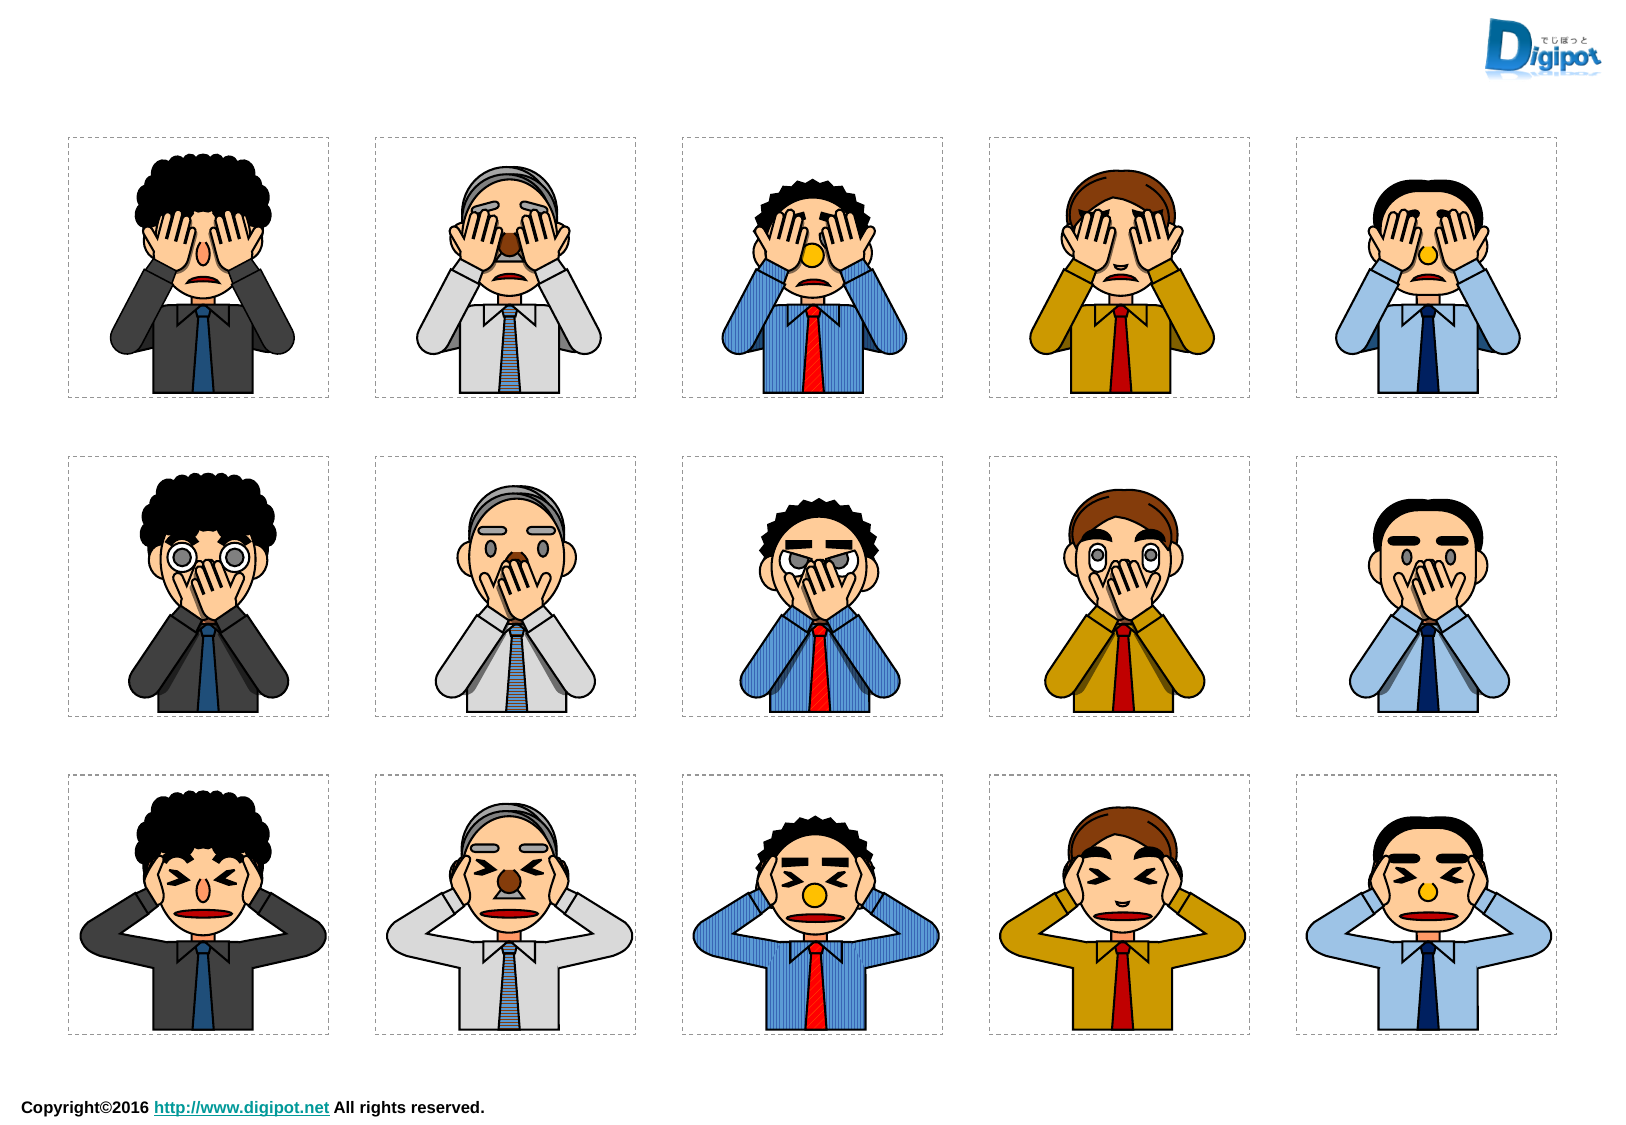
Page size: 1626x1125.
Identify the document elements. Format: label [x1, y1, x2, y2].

text_box [394, 803, 625, 1030]
text_box [729, 179, 898, 393]
text_box [701, 816, 932, 1030]
text_box [423, 166, 591, 393]
text_box [140, 473, 276, 713]
text_box [754, 498, 886, 713]
text_box [1314, 817, 1544, 1030]
text_box [1059, 489, 1191, 713]
text_box [1007, 807, 1238, 1030]
text_box [116, 154, 284, 393]
picture [1485, 18, 1602, 82]
text_box [1036, 170, 1204, 393]
text_box [450, 485, 581, 713]
text_box [88, 791, 319, 1030]
text_box [1343, 180, 1511, 393]
text_box [1364, 499, 1495, 713]
